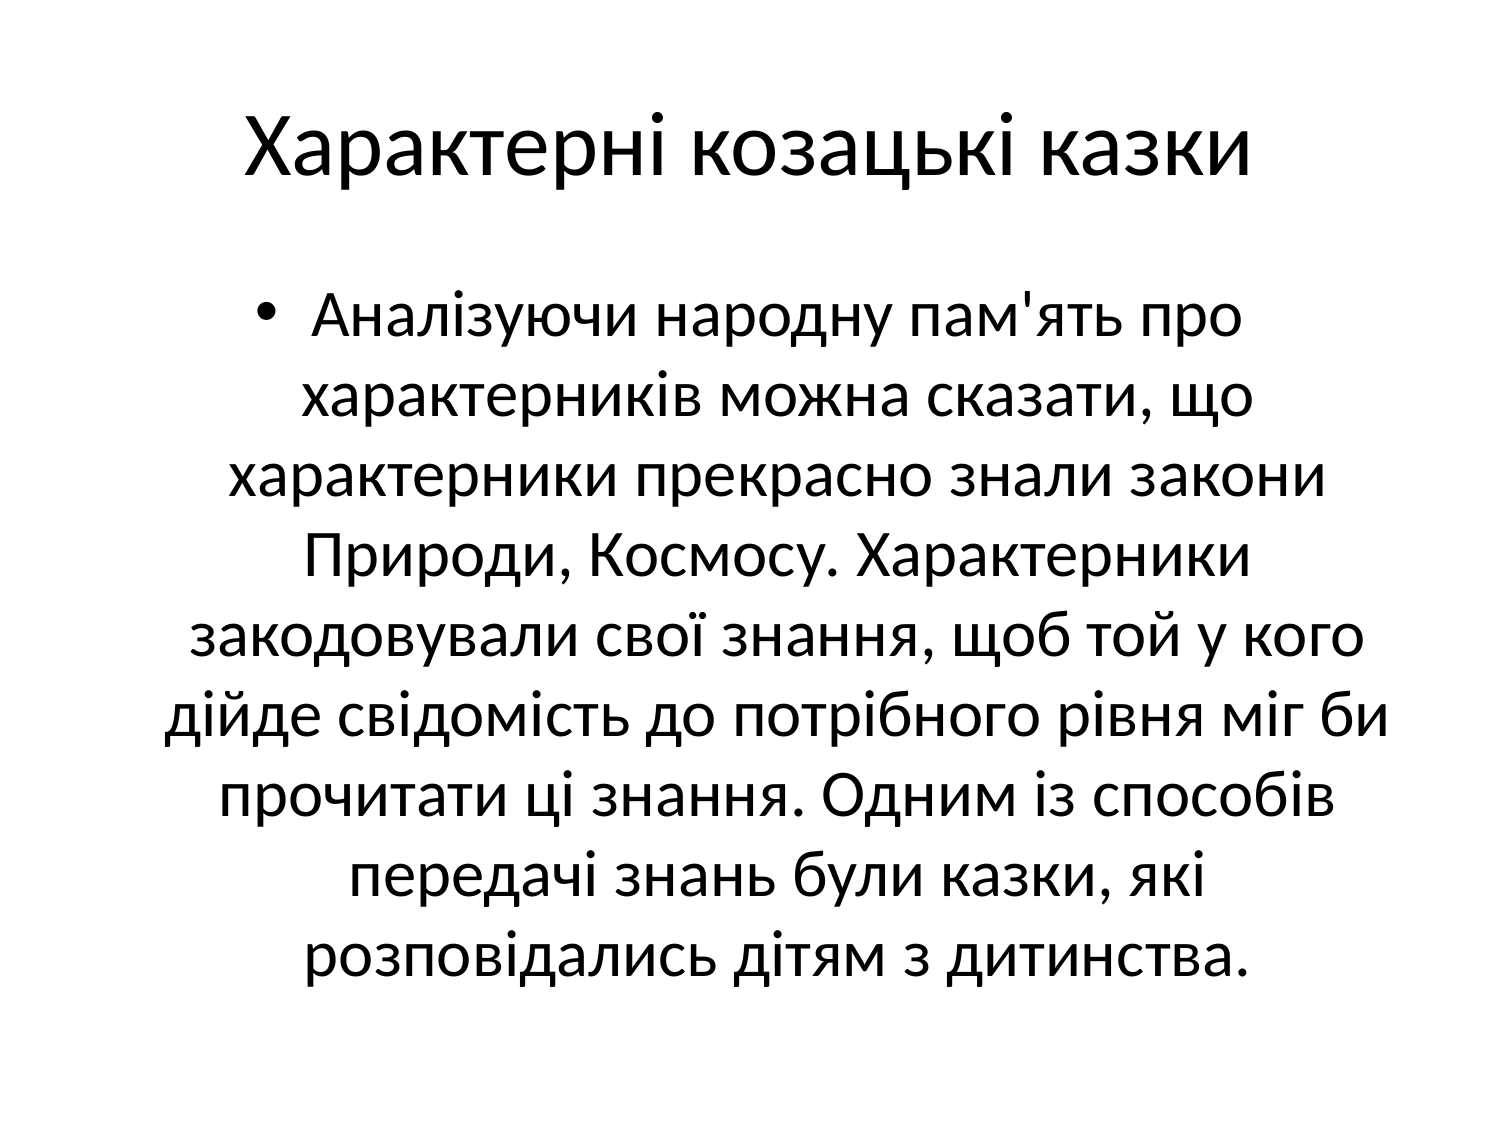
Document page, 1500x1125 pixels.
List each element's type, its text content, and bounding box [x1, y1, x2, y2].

title Характерні козацькі казки [75, 45, 1425, 233]
list Аналізуючи народну пам'ять про характерників можна сказати, що характерники прекрасно знали закони Природи, Космосу. Характерники закодовували свої знання, щоб той у кого дійде свідомість до потрібного рівня міг би прочитати ці знання. Одним із способів передачі знань були казки, які розповідались дітям з дитинства. [75, 262, 1425, 1005]
